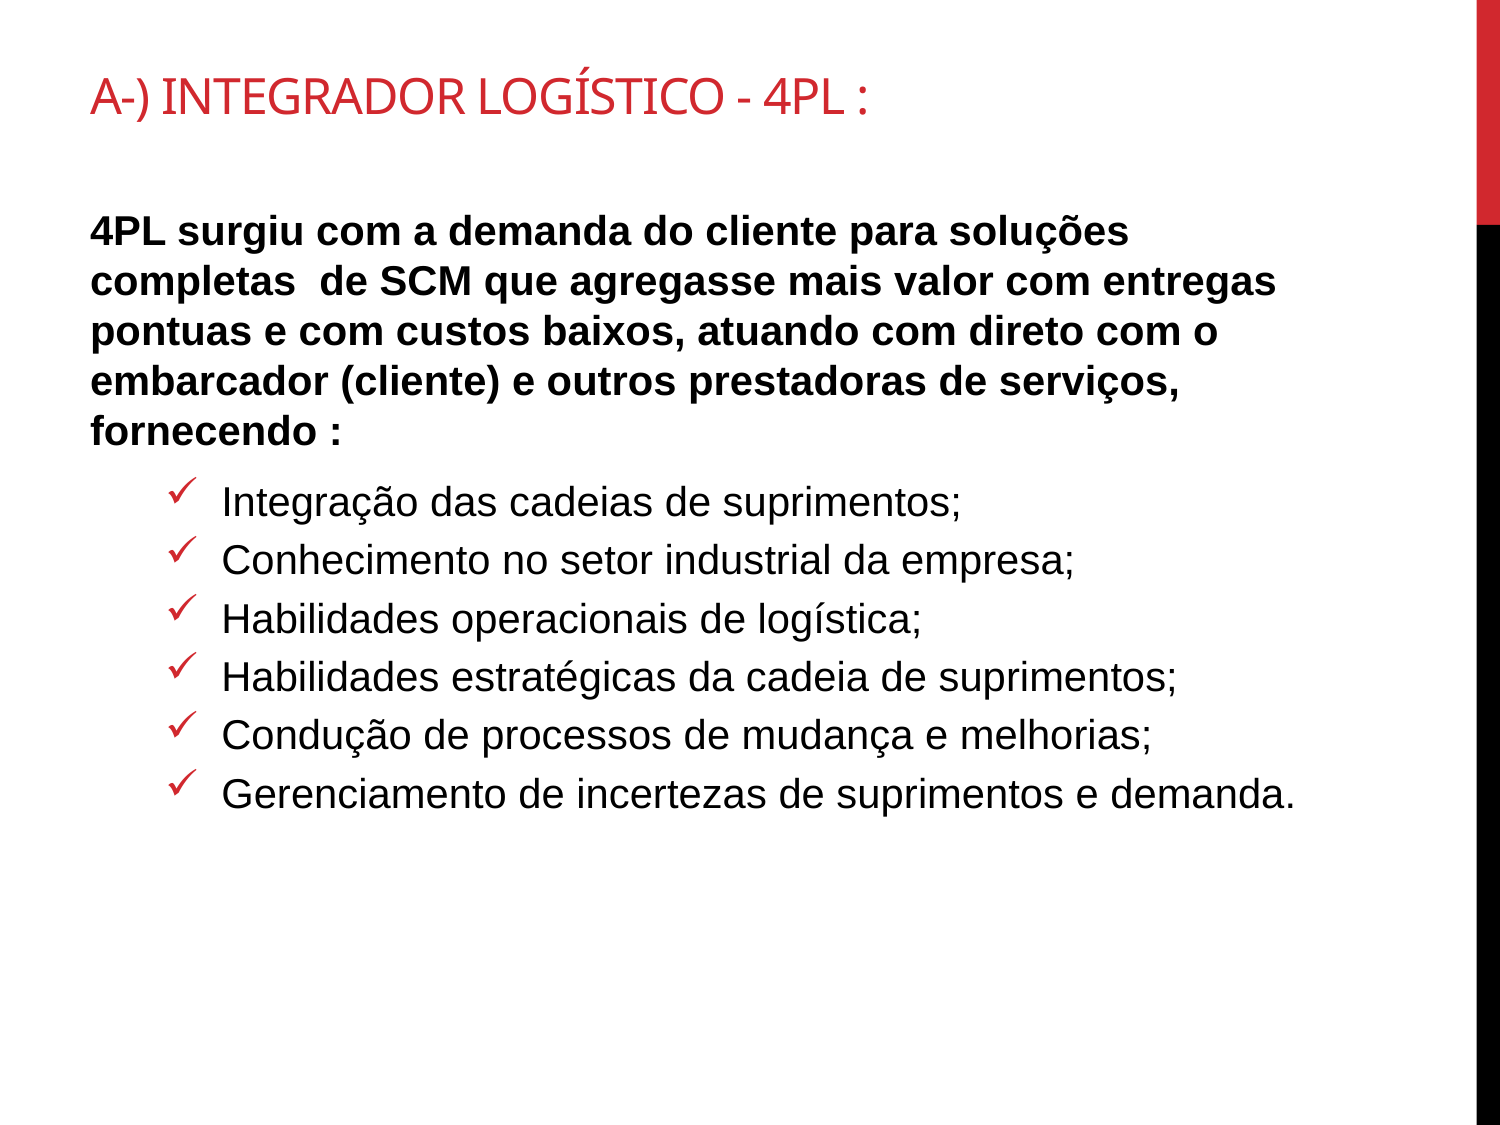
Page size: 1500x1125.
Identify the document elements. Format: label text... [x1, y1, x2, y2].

list 4PL surgiu com a demanda do cliente para soluções completas de SCM que agregasse mais valor com entregas pontuas e com custos baixos, atuando com direto com o embarcador (cliente) e outros prestadoras de serviços, fornecendo : Integração das cadeias de suprimentos; Conhecimento no setor industrial da empresa; Habilidades operacionais de logística; Habilidades estratégicas da cadeia de suprimentos; Condução de processos de mudança e melhorias; Gerenciamento de incertezas de suprimentos e demanda. [75, 196, 1325, 1005]
title A-) integrador Logístico - 4PL : [75, 30, 1058, 132]
